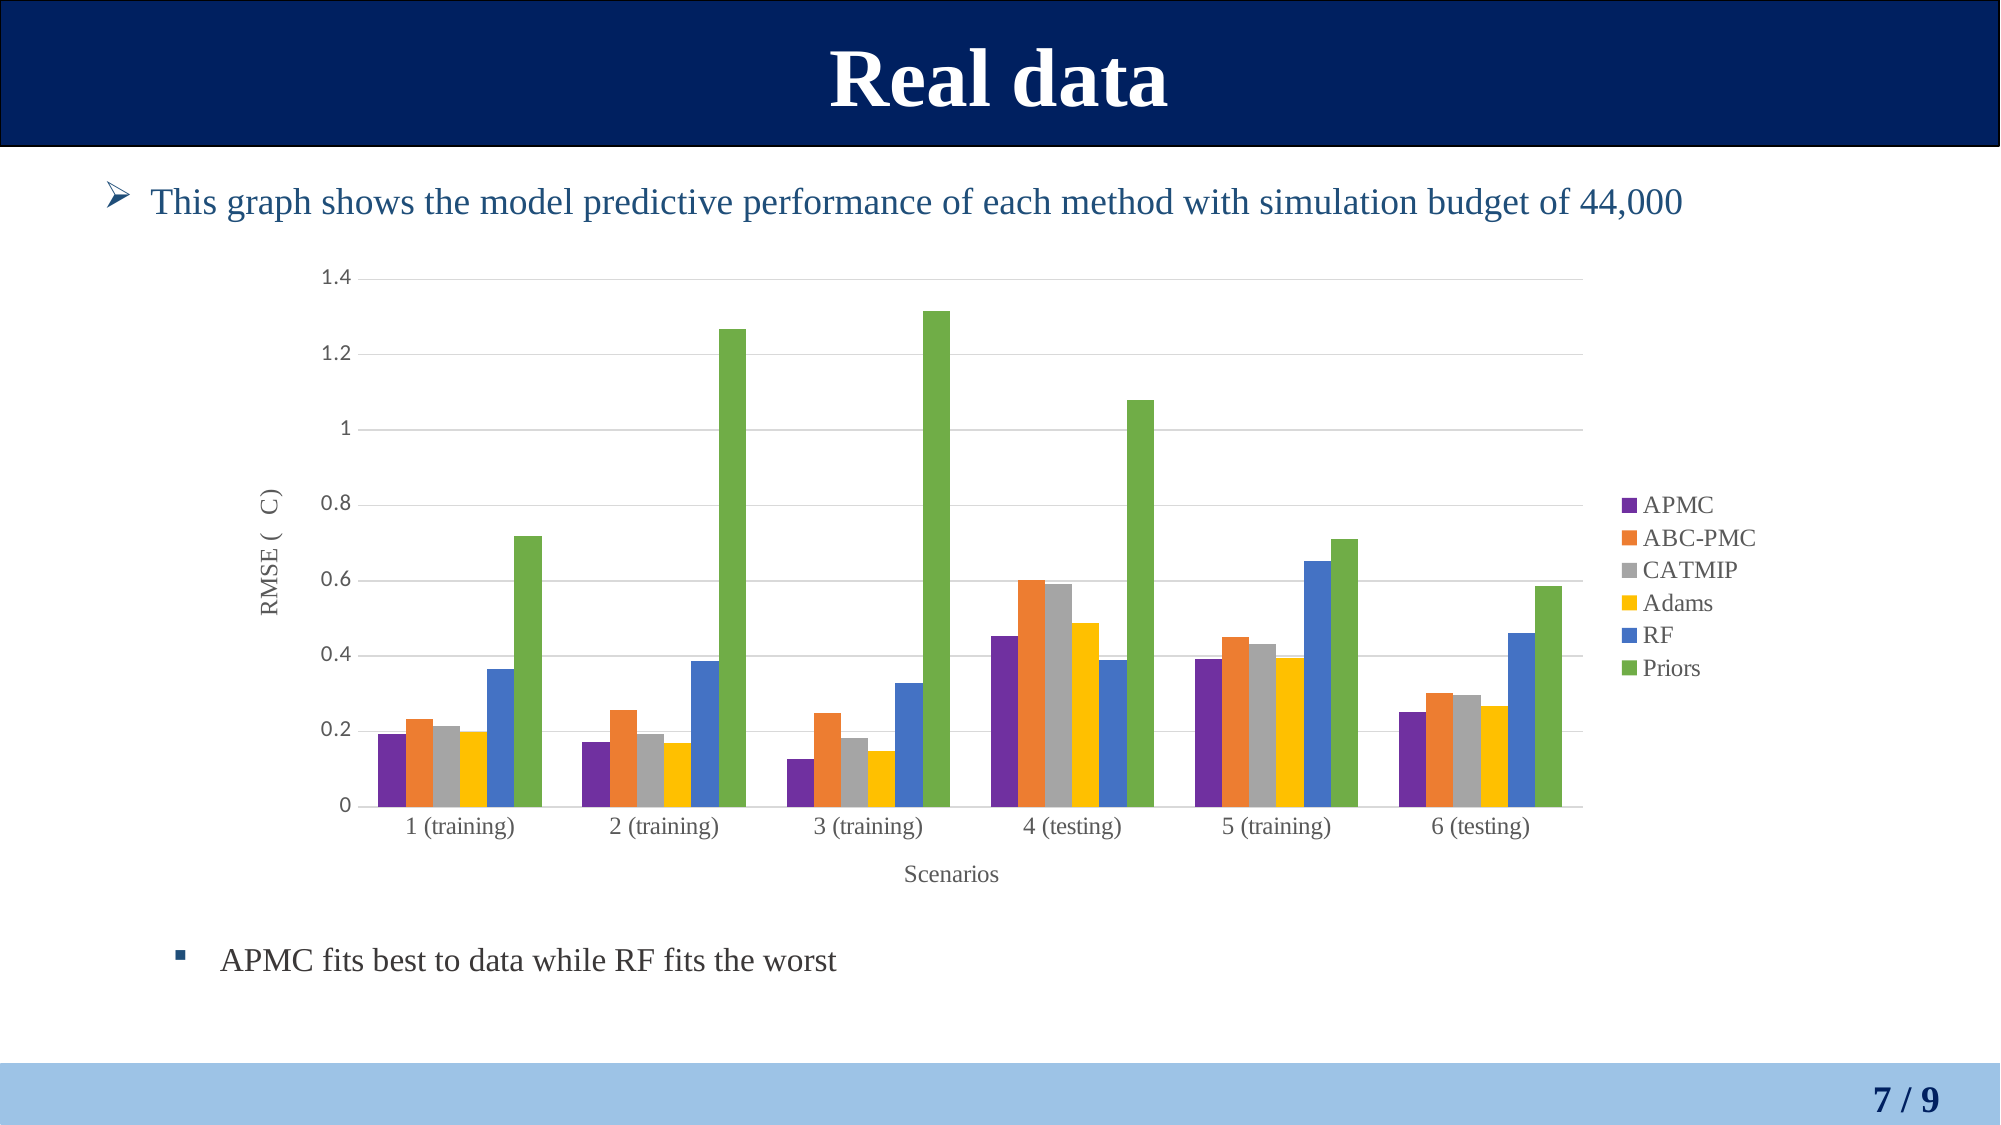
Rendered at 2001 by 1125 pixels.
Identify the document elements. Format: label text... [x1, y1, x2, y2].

text_box 7 / 9 [1858, 1067, 2000, 1125]
table_header APMC fits best to data while RF fits the worst [83, 934, 1935, 991]
text_box [0, 1063, 2000, 1125]
text_box This graph shows the model predictive performance of each method with simulation budget of 44,000 [88, 169, 1700, 230]
chart [221, 254, 1778, 920]
text_box Real data [0, 0, 1999, 147]
